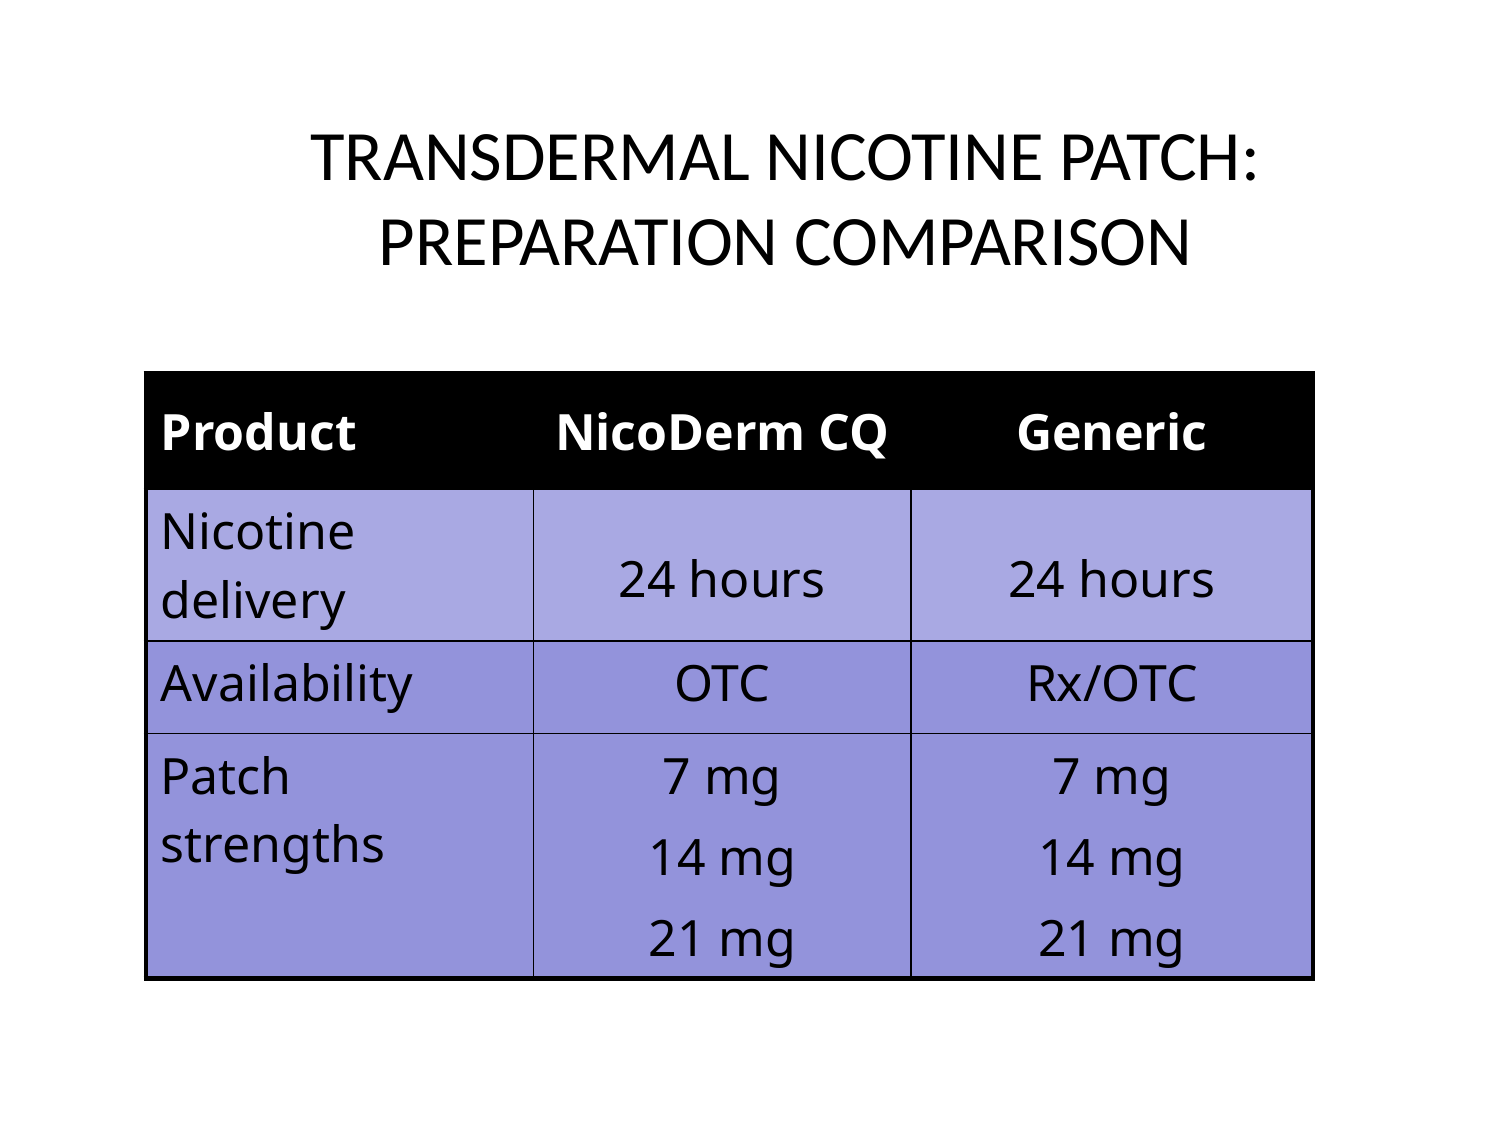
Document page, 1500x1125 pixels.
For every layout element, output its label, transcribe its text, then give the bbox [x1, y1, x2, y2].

title TRANSDERMAL NICOTINE PATCH: PREPARATION COMPARISON [189, 101, 1383, 289]
table_cell Availability [148, 642, 533, 733]
table_cell 24 hours [912, 490, 1311, 640]
table_cell 7 mg 14 mg 21 mg [534, 734, 910, 976]
table_cell OTC [534, 642, 910, 733]
table_header NicoDerm CQ [534, 375, 910, 488]
table_cell 7 mg 14 mg 21 mg [912, 734, 1311, 976]
table_cell Nicotine delivery [148, 490, 533, 640]
table_cell Rx/OTC [912, 642, 1311, 733]
table_cell Patch strengths [148, 734, 533, 976]
table_header Generic [912, 375, 1311, 488]
table_header Product [148, 375, 533, 488]
table_cell 24 hours [534, 490, 910, 640]
